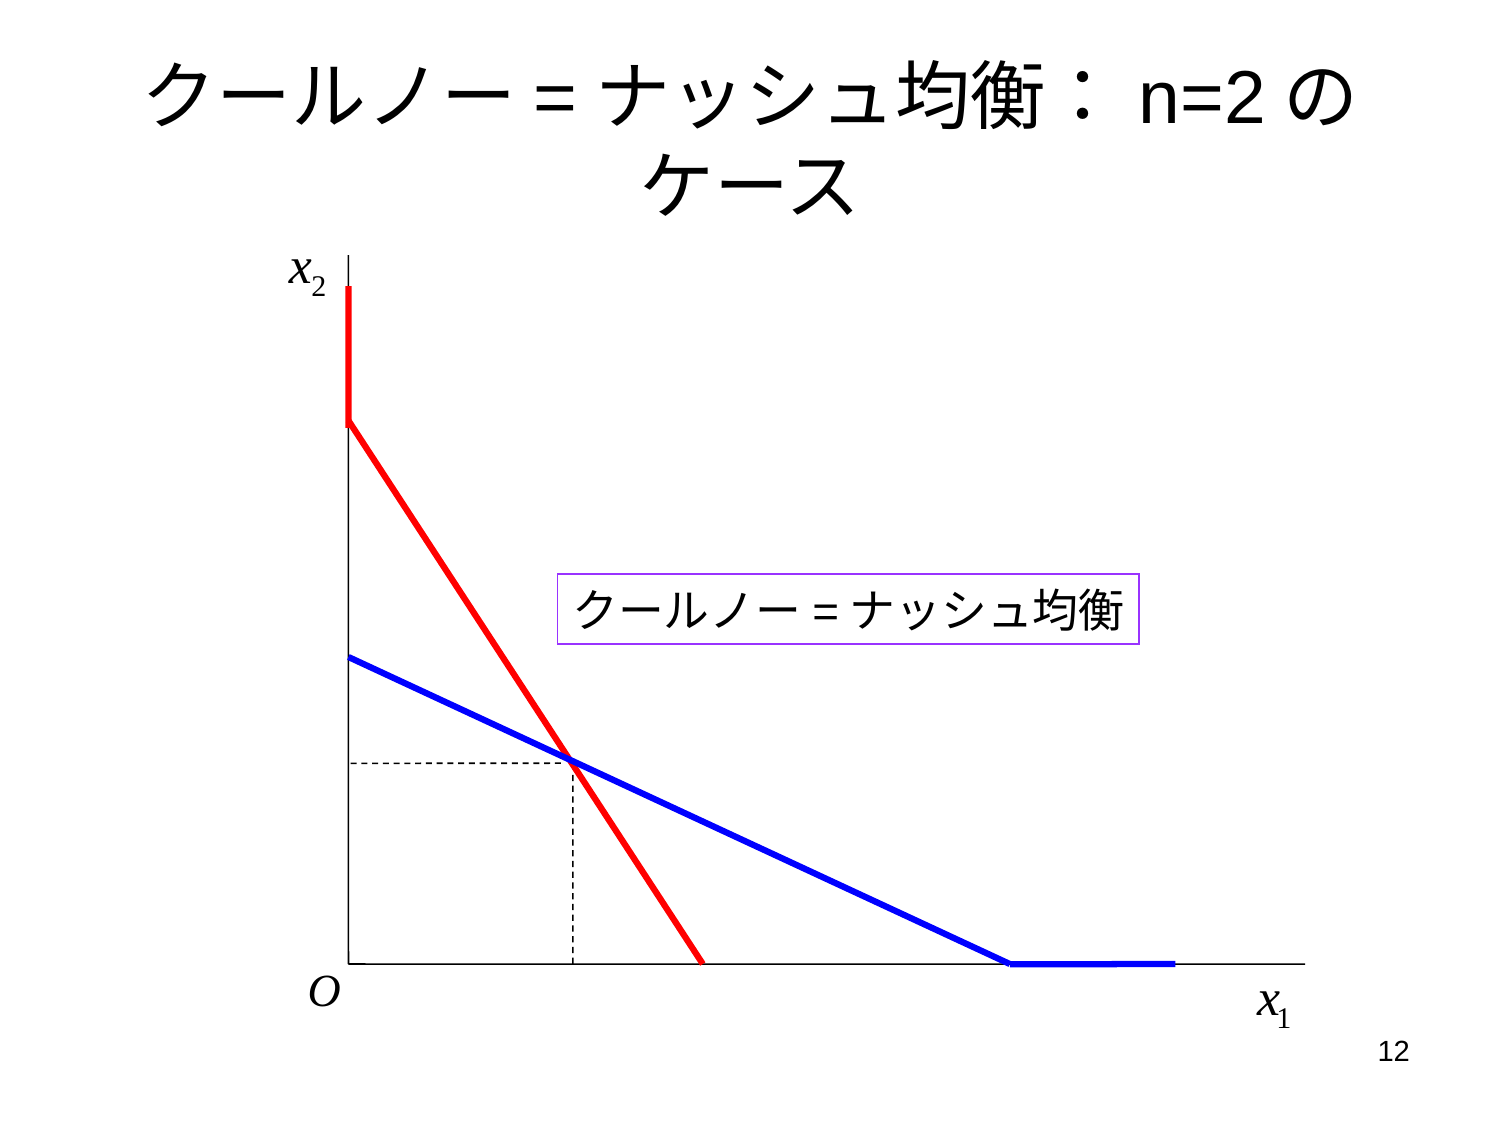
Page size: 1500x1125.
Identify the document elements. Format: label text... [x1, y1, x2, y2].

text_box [1245, 963, 1299, 1040]
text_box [301, 963, 352, 1019]
slide_number 12 [1074, 1024, 1426, 1103]
text_box クールノー=ナッシュ均衡 [557, 574, 1140, 644]
title クールノー=ナッシュ均衡：n=2のケース [75, 45, 1425, 233]
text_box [277, 231, 335, 308]
